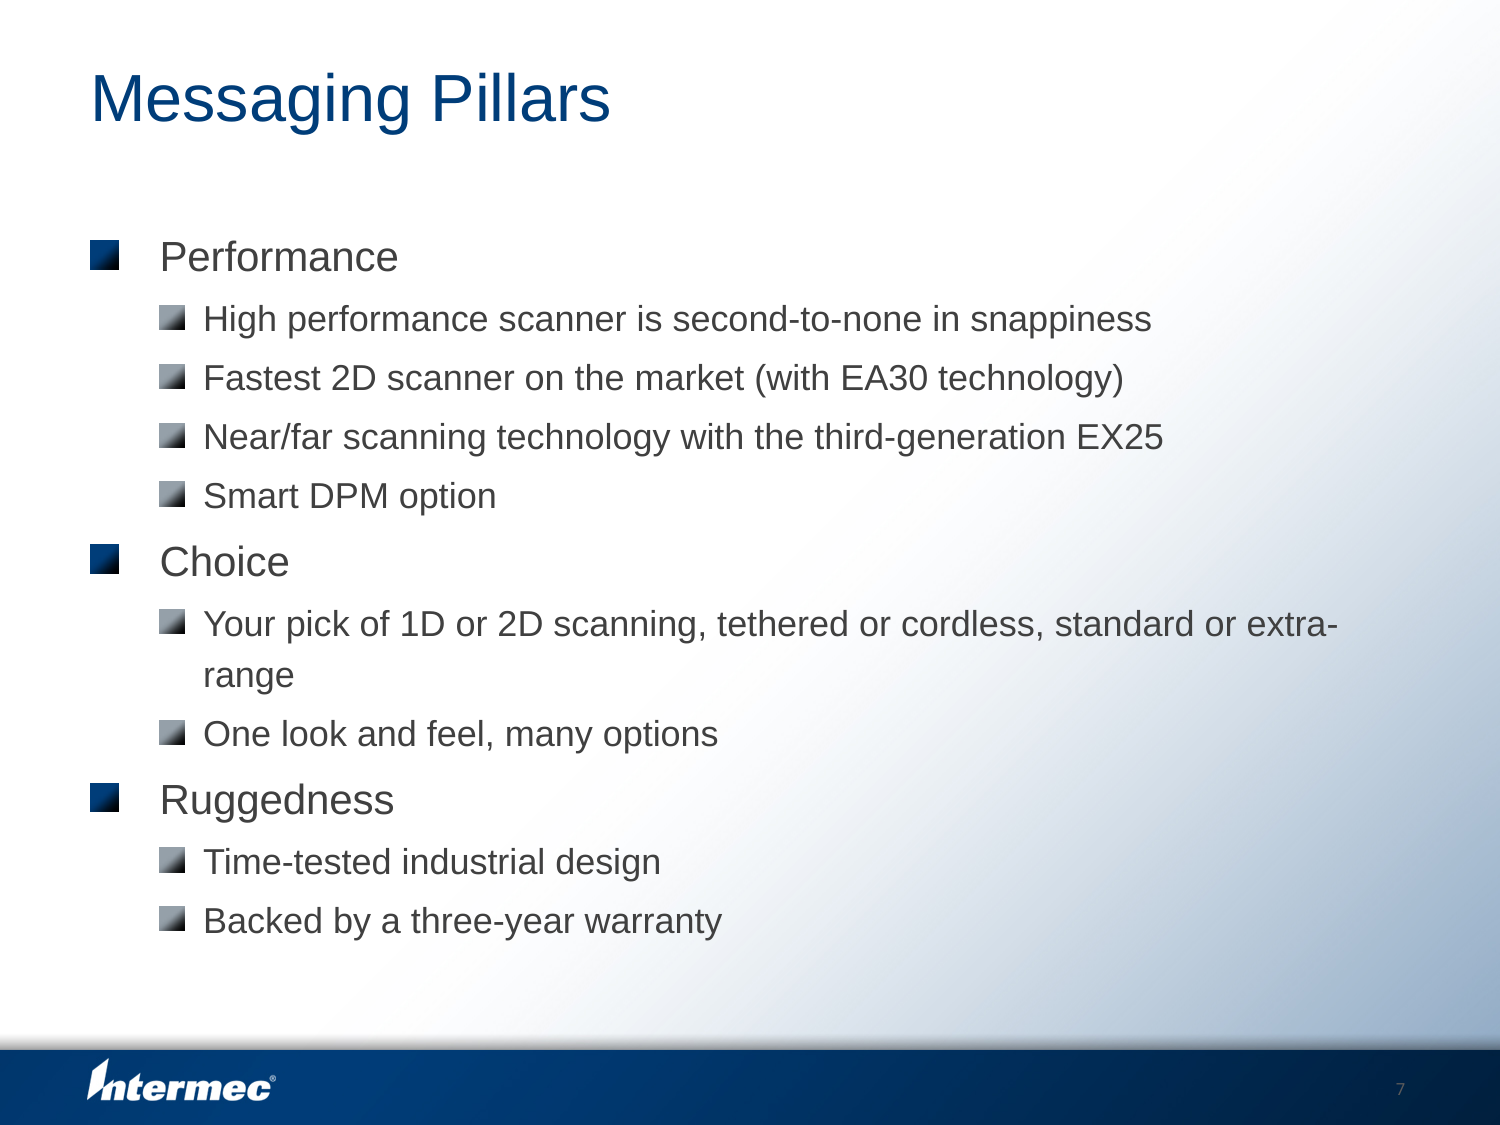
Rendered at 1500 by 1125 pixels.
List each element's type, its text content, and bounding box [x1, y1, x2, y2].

picture [0, 0, 1500, 1125]
list Performance High performance scanner is second-to-none in snappiness Fastest 2D scanner on the market (with EA30 technology) Near/far scanning technology with the third-generation EX25 Smart DPM option Choice Your pick of 1D or 2D scanning, tethered or cordless, standard or extra-range One look and feel, many options Ruggedness Time-tested industrial design Backed by a three-year warranty [75, 212, 1425, 955]
title Messaging Pillars [75, 45, 1425, 145]
